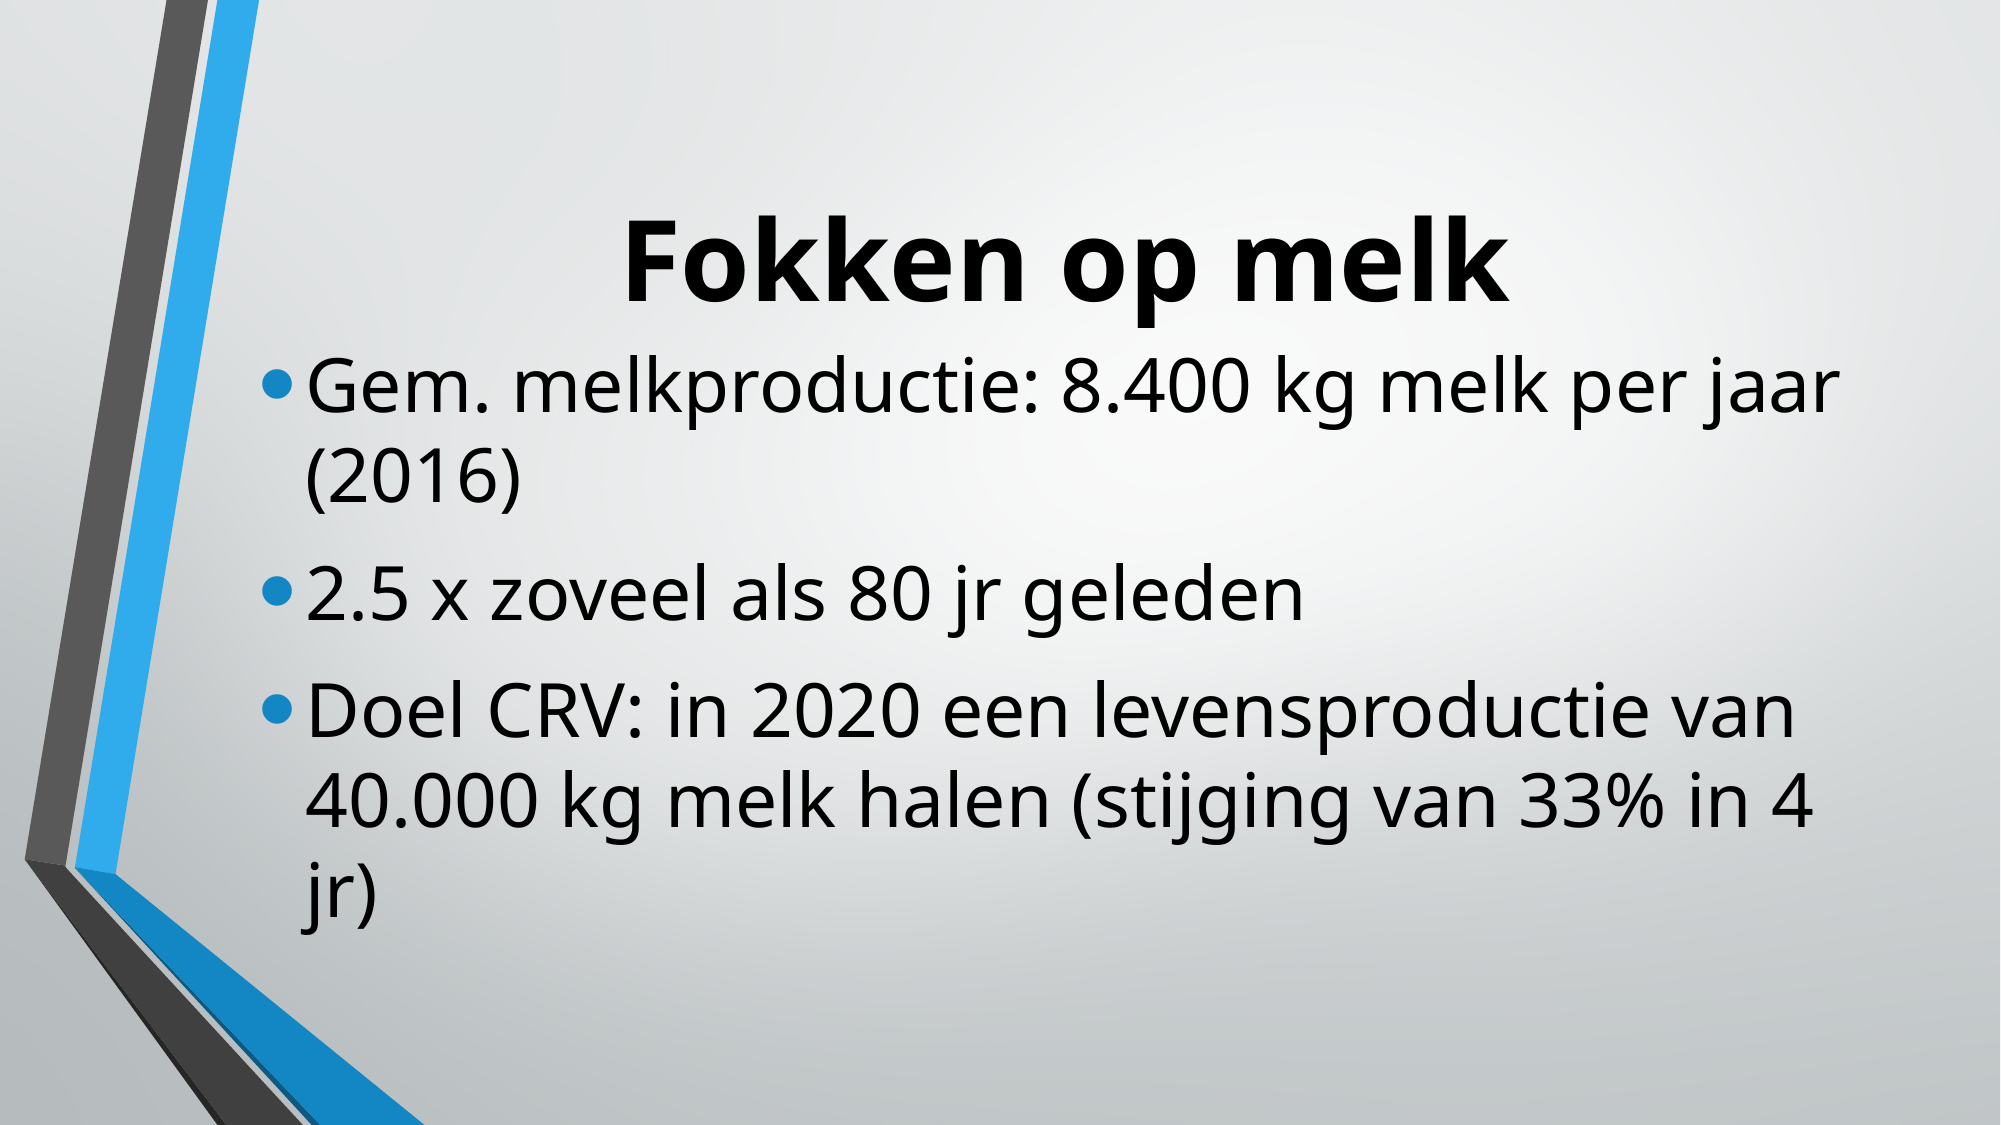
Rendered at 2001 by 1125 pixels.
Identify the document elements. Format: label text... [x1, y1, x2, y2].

title Fokken op melk [243, 112, 1887, 400]
list Gem. melkproductie: 8.400 kg melk per jaar (2016) 2.5 x zoveel als 80 jr geleden Doel CRV: in 2020 een levensproductie van 40.000 kg melk halen (stijging van 33% in 4 jr) [243, 437, 1887, 950]
